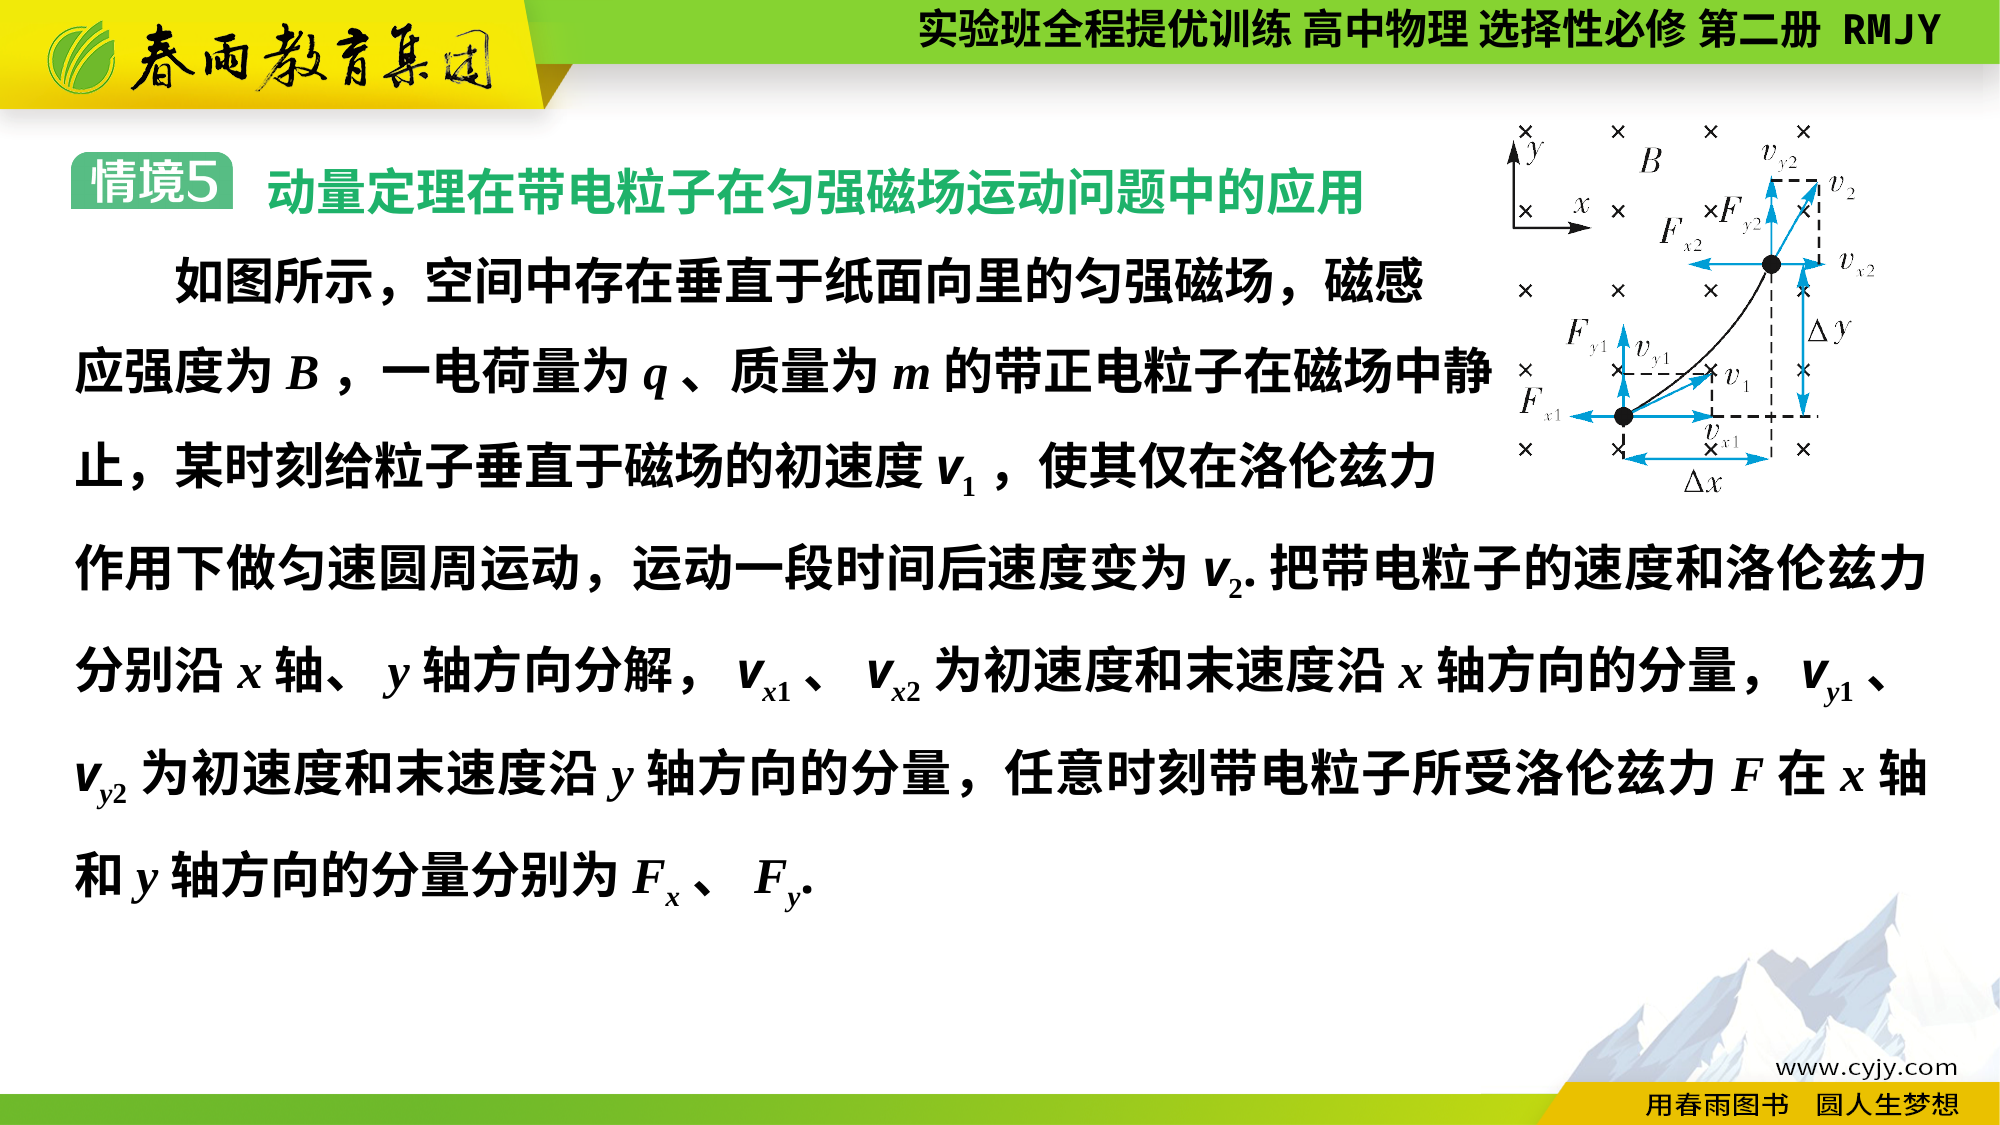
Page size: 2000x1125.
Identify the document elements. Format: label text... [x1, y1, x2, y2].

picture [0, 0, 2000, 1125]
list 动量定理在带电粒子在匀强磁场运动问题中的应用 如图所示，空间中存在垂直于纸面向里的匀强磁场，磁感 应强度为B，一电荷量为q、质量为m的带正电粒子在磁场中静 止，某时刻给粒子垂直于磁场的初速度v1，使其仅在洛伦兹力 作用下做匀速圆周运动，运动一段时间后速度变为v2.把带电粒子的速度和洛伦兹力分别沿x轴、y轴方向分解，vx1、vx2为初速度和末速度沿x轴方向的分量，vy1、vy2为初速度和末速度沿y轴方向的分量，任意时刻带电粒子所受洛伦兹力F在x轴和y轴方向的分量分别为Fx、Fy. [59, 122, 1944, 865]
